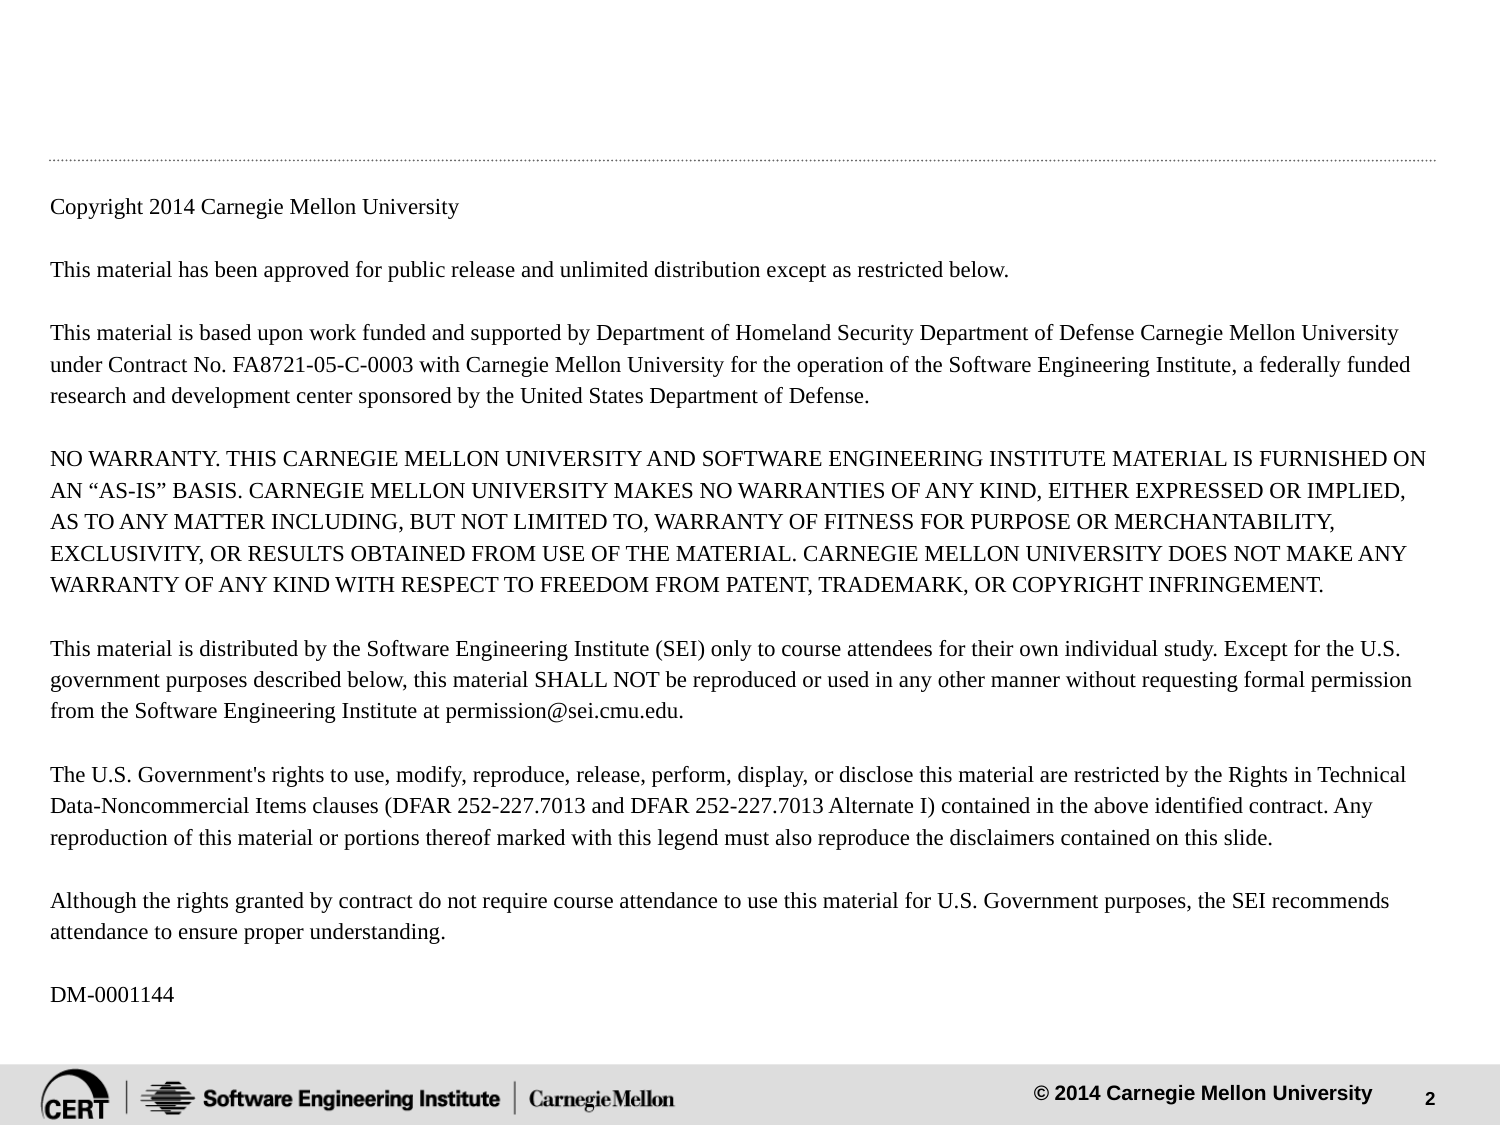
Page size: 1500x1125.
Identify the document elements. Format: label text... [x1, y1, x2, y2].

list Copyright 2014 Carnegie Mellon University This material has been approved for public release and unlimited distribution except as restricted below. This material is based upon work funded and supported by Department of Homeland Security Department of Defense Carnegie Mellon University under Contract No. FA8721-05-C-0003 with Carnegie Mellon University for the operation of the Software Engineering Institute, a federally funded research and development center sponsored by the United States Department of Defense. NO WARRANTY. THIS CARNEGIE MELLON UNIVERSITY AND SOFTWARE ENGINEERING INSTITUTE MATERIAL IS FURNISHED ON AN “AS-IS” BASIS. CARNEGIE MELLON UNIVERSITY MAKES NO WARRANTIES OF ANY KIND, EITHER EXPRESSED OR IMPLIED, AS TO ANY MATTER INCLUDING, BUT NOT LIMITED TO, WARRANTY OF FITNESS FOR PURPOSE OR MERCHANTABILITY, EXCLUSIVITY, OR RESULTS OBTAINED FROM USE OF THE MATERIAL. CARNEGIE MELLON UNIVERSITY DOES NOT MAKE ANY WARRANTY OF ANY KIND WITH RESPECT TO FREEDOM FROM PATENT, TRADEMARK, OR COPYRIGHT INFRINGEMENT. This material is distributed by the Software Engineering Institute (SEI) only to course attendees for their own individual study. Except for the U.S. government purposes described below, this material SHALL NOT be reproduced or used in any other manner without requesting formal permission from the Software Engineering Institute at permission@sei.cmu.edu. The U.S. Government's rights to use, modify, reproduce, release, perform, display, or disclose this material are restricted by the Rights in Technical Data-Noncommercial Items clauses (DFAR 252-227.7013 and DFAR 252-227.7013 Alternate I) contained in the above identified contract. Any reproduction of this material or portions thereof marked with this legend must also reproduce the disclaimers contained on this slide. Although the rights granted by contract do not require course attendance to use this material for U.S. Government purposes, the SEI recommends attendance to ensure proper understanding. DM-0001144 [49, 187, 1438, 1051]
picture [24, 1065, 688, 1125]
